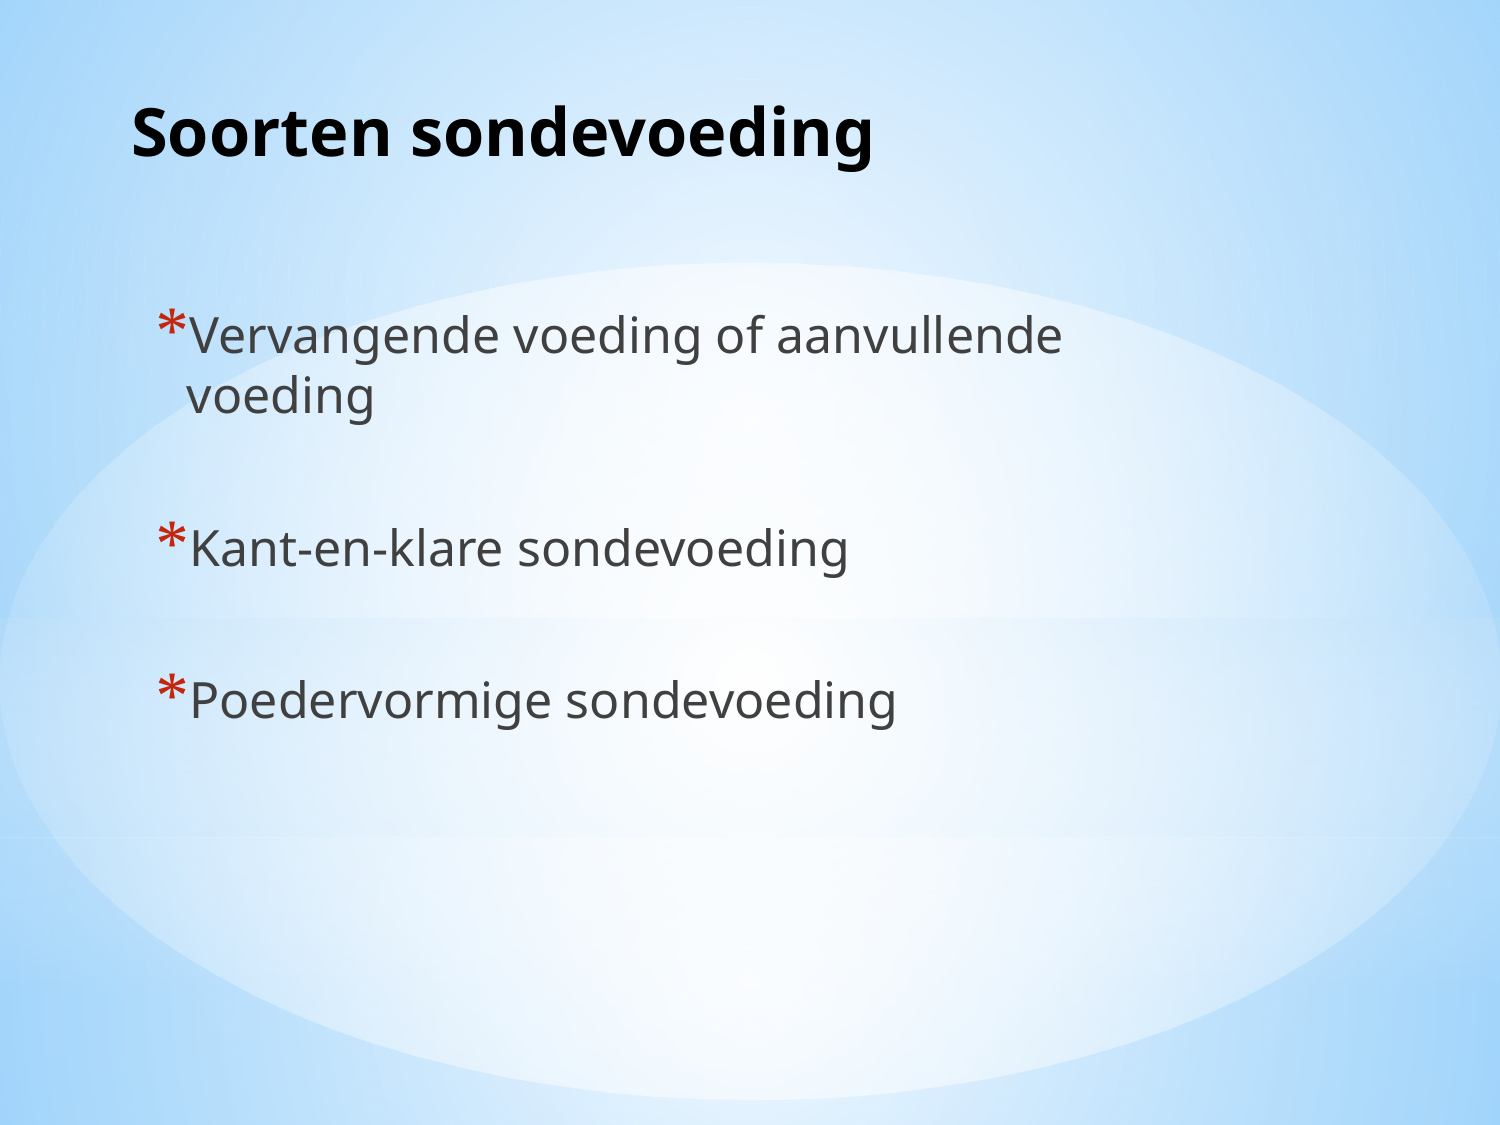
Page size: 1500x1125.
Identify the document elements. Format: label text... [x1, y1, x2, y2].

title Soorten sondevoeding [116, 82, 1185, 271]
list Vervangende voeding of aanvullende voeding Kant-en-klare sondevoeding Poedervormige sondevoeding [134, 296, 1185, 867]
